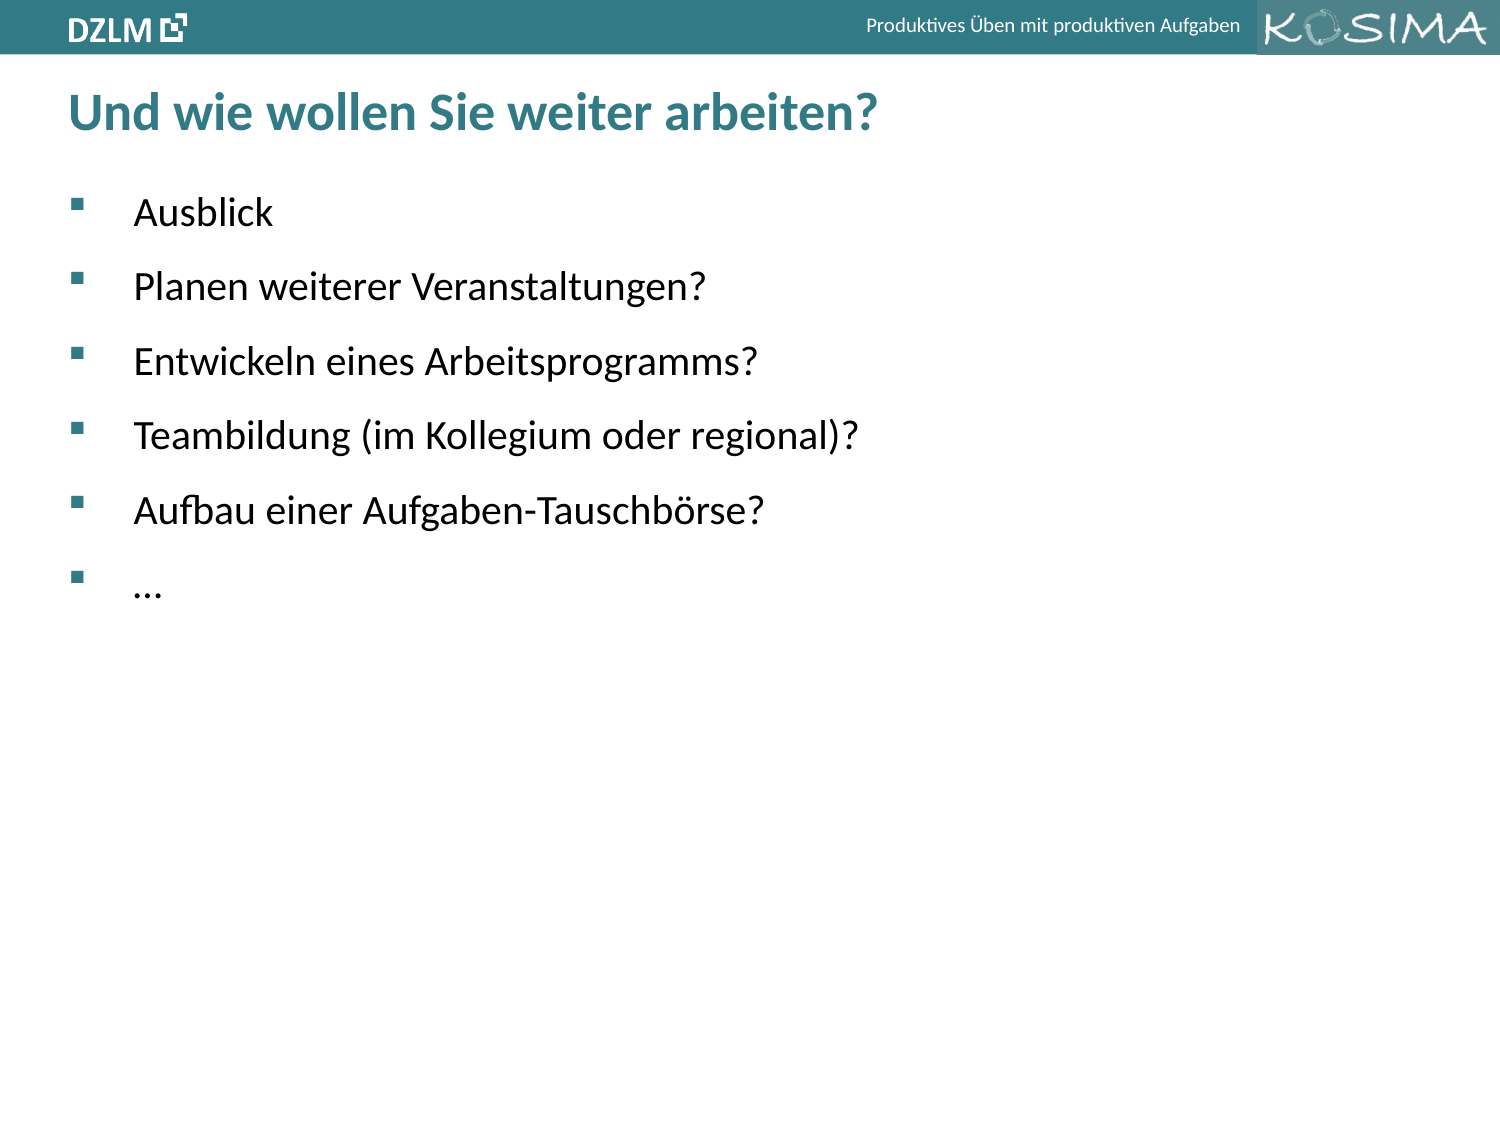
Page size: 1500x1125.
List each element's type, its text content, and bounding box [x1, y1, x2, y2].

list Ausblick Planen weiterer Veranstaltungen? Entwickeln eines Arbeitsprogramms? Teambildung (im Kollegium oder regional)? Aufbau einer Aufgaben-Tauschbörse? … [52, 184, 1436, 1071]
title Und wie wollen Sie weiter arbeiten? [53, 68, 1436, 149]
